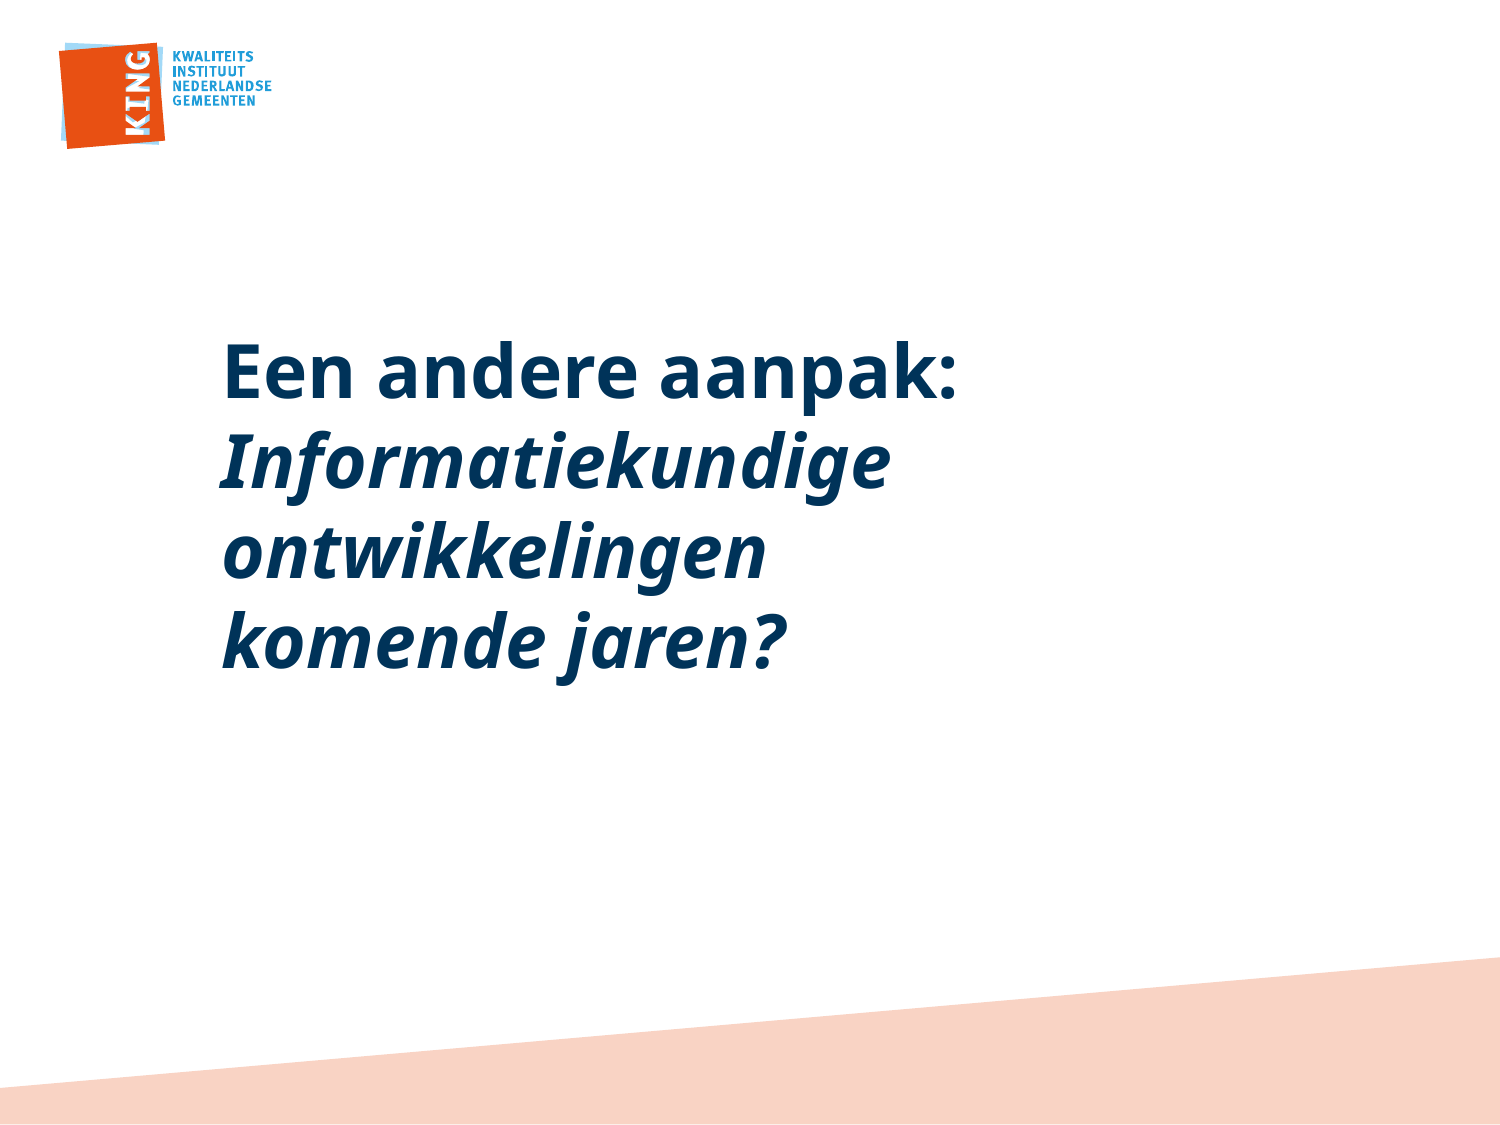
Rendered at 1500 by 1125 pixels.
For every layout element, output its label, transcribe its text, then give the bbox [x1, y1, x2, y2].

title Een andere aanpak: Informatiekundige ontwikkelingen komende jaren? [206, 231, 1376, 776]
